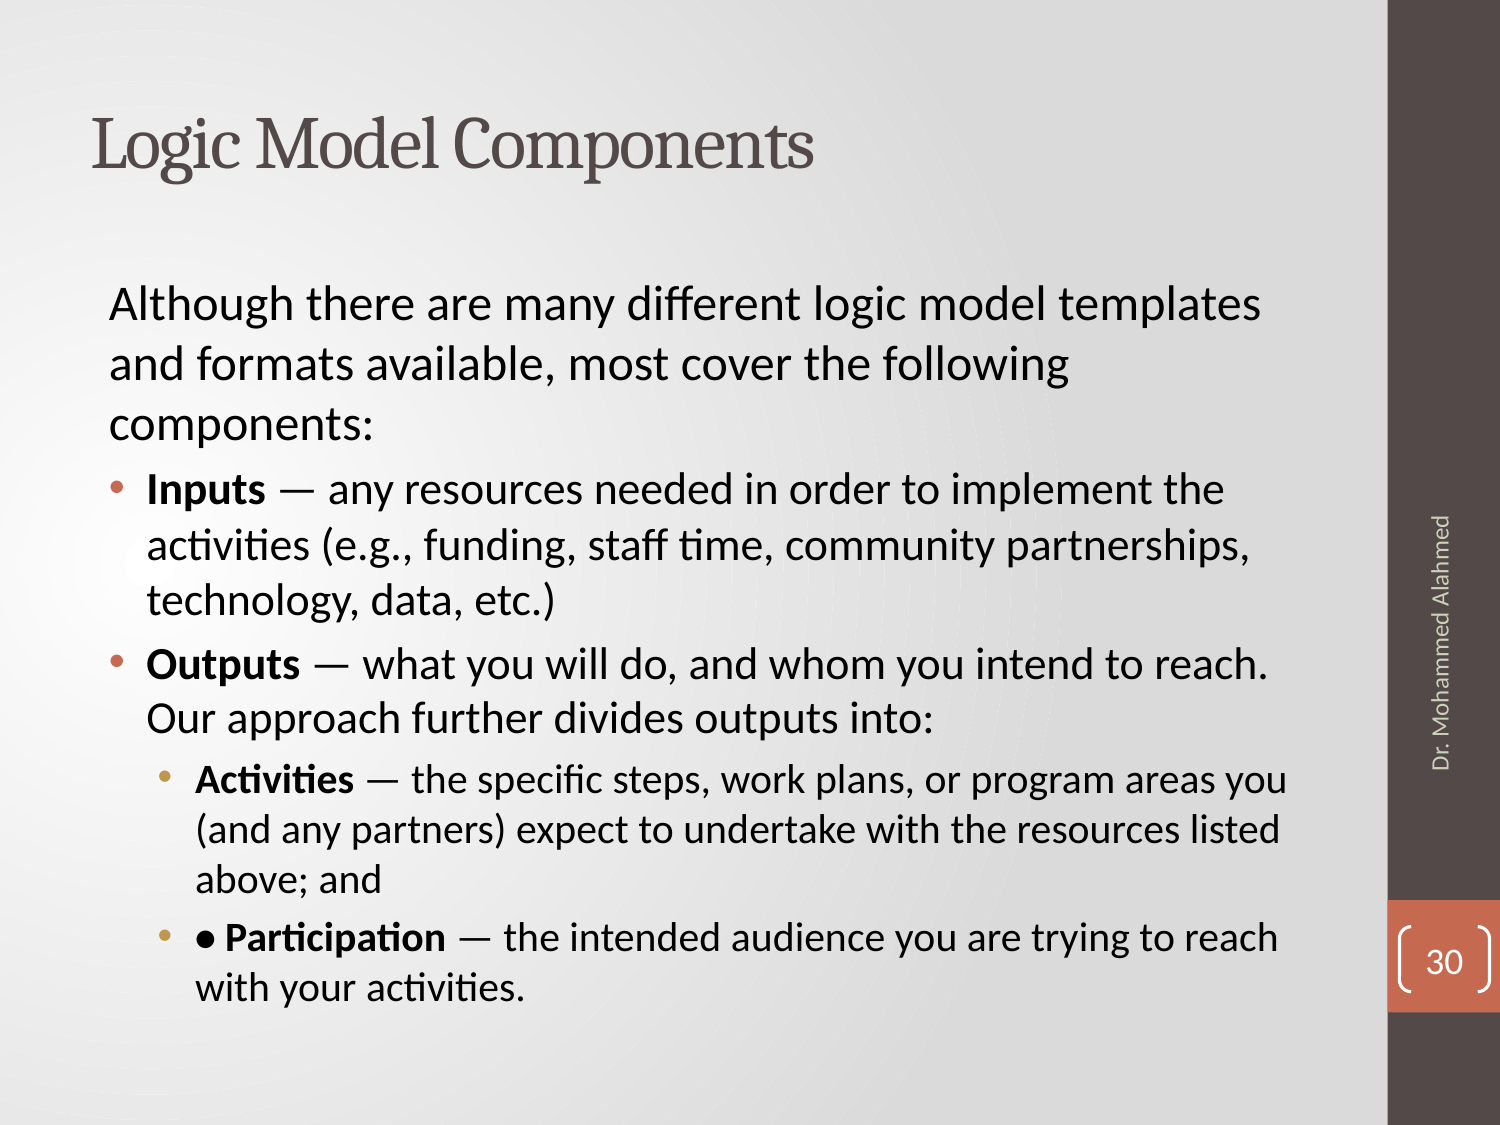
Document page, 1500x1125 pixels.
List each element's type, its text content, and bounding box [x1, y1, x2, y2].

list Although there are many different logic model templates and formats available, most cover the following components: Inputs — any resources needed in order to implement the activities (e.g., funding, staff time, community partnerships, technology, data, etc.) Outputs — what you will do, and whom you intend to reach. Our approach further divides outputs into: Activities — the specific steps, work plans, or program areas you (and any partners) expect to undertake with the resources listed above; and • Participation — the intended audience you are trying to reach with your activities. [75, 262, 1325, 1050]
slide_number 30 [1397, 925, 1492, 994]
title Logic Model Components [75, 45, 1325, 233]
footer Dr. Mohammed Alahmed [1408, 500, 1469, 889]
